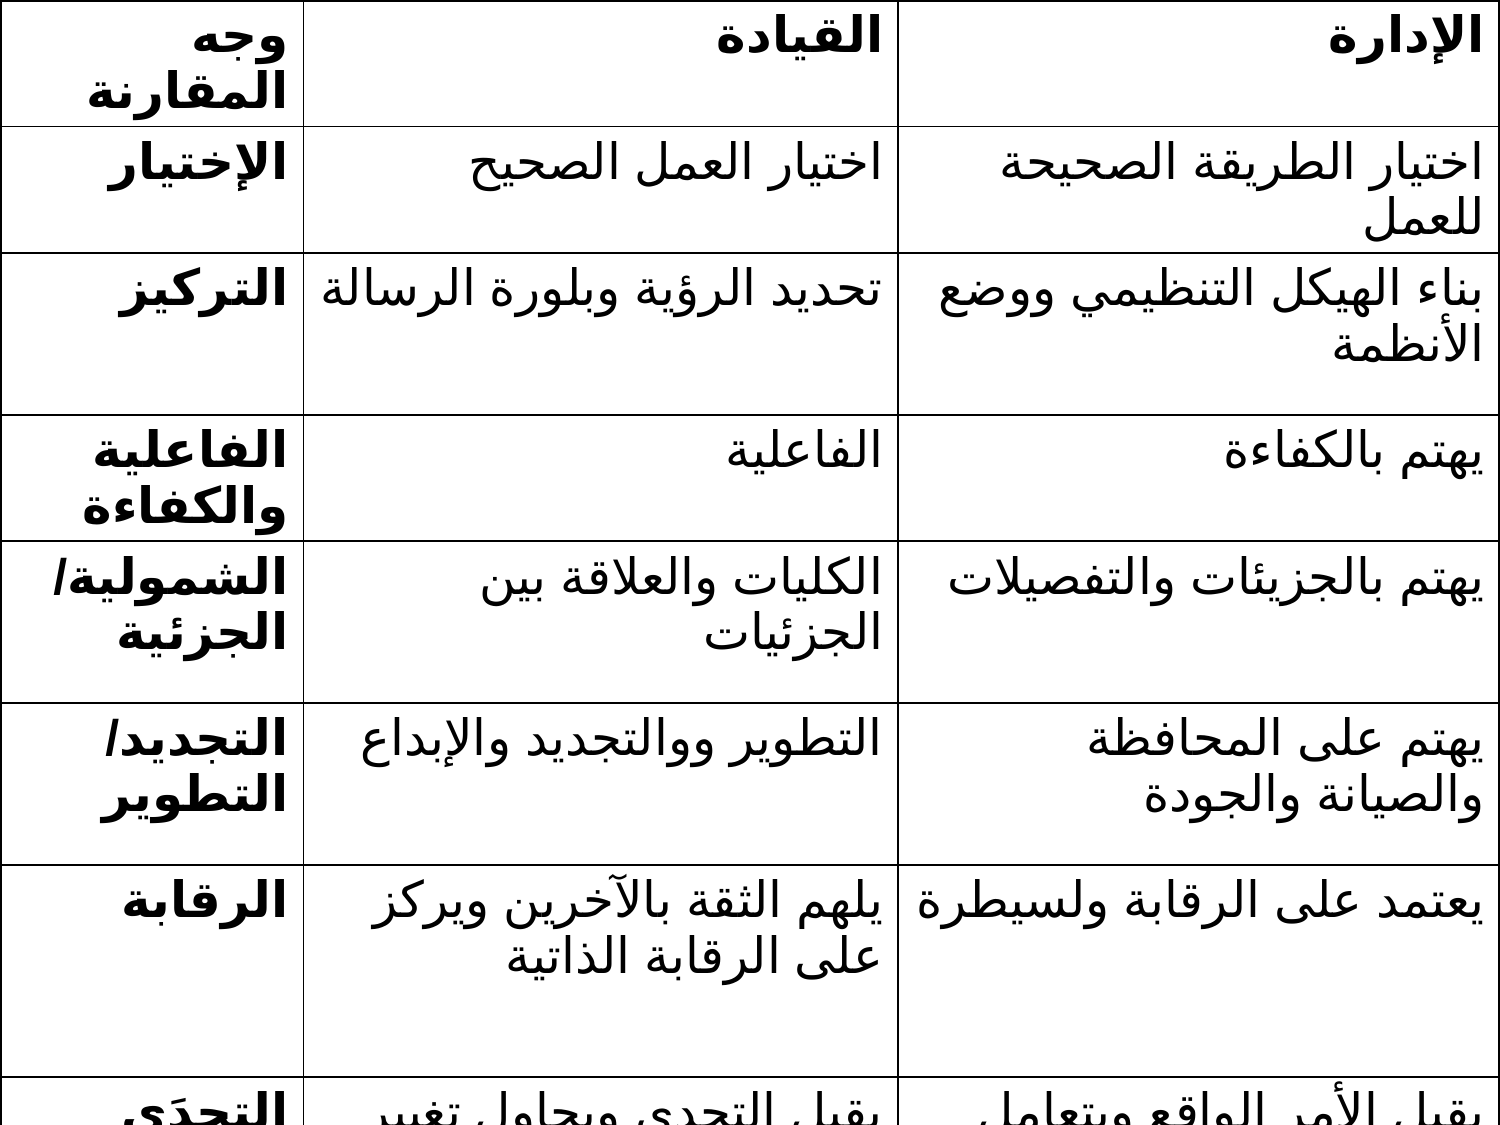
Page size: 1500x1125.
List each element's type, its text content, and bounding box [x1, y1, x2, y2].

table_header وجه المقارنة [2, 2, 303, 126]
table_cell يهتم بالكفاءة [899, 416, 1498, 540]
table_cell التركيز [2, 254, 303, 414]
table_cell التجديد/التطوير [2, 704, 303, 864]
table_cell يلهم الثقة بالآخرين ويركز على الرقابة الذاتية [304, 866, 897, 1076]
table_cell يعتمد على الرقابة ولسيطرة [899, 866, 1498, 1076]
table_header القيادة [304, 2, 897, 126]
table_cell الكليات والعلاقة بين الجزئيات [304, 542, 897, 702]
table_cell الفاعلية [304, 416, 897, 540]
table_cell التحدَي [2, 1078, 303, 1125]
table_header الإدارة [899, 2, 1498, 126]
table_cell يقبل الأمر الواقع ويتعامل معه [899, 1078, 1498, 1125]
table_cell الشمولية/الجزئية [2, 542, 303, 702]
table_cell تحديد الرؤية وبلورة الرسالة [304, 254, 897, 414]
table_cell يهتم على المحافظة والصيانة والجودة [899, 704, 1498, 864]
table_cell اختيار الطريقة الصحيحة للعمل [899, 127, 1498, 252]
table_cell الرقابة [2, 866, 303, 1076]
table_cell يهتم بالجزيئات والتفصيلات [899, 542, 1498, 702]
table_cell يقبل التحدي ويحاول تغيير الواقع [304, 1078, 897, 1125]
table_cell الإختيار [2, 127, 303, 252]
table_cell اختيار العمل الصحيح [304, 127, 897, 252]
table_cell التطوير ووالتجديد والإبداع [304, 704, 897, 864]
table_cell الفاعلية والكفاءة [2, 416, 303, 540]
table_cell بناء الهيكل التنظيمي ووضع الأنظمة [899, 254, 1498, 414]
